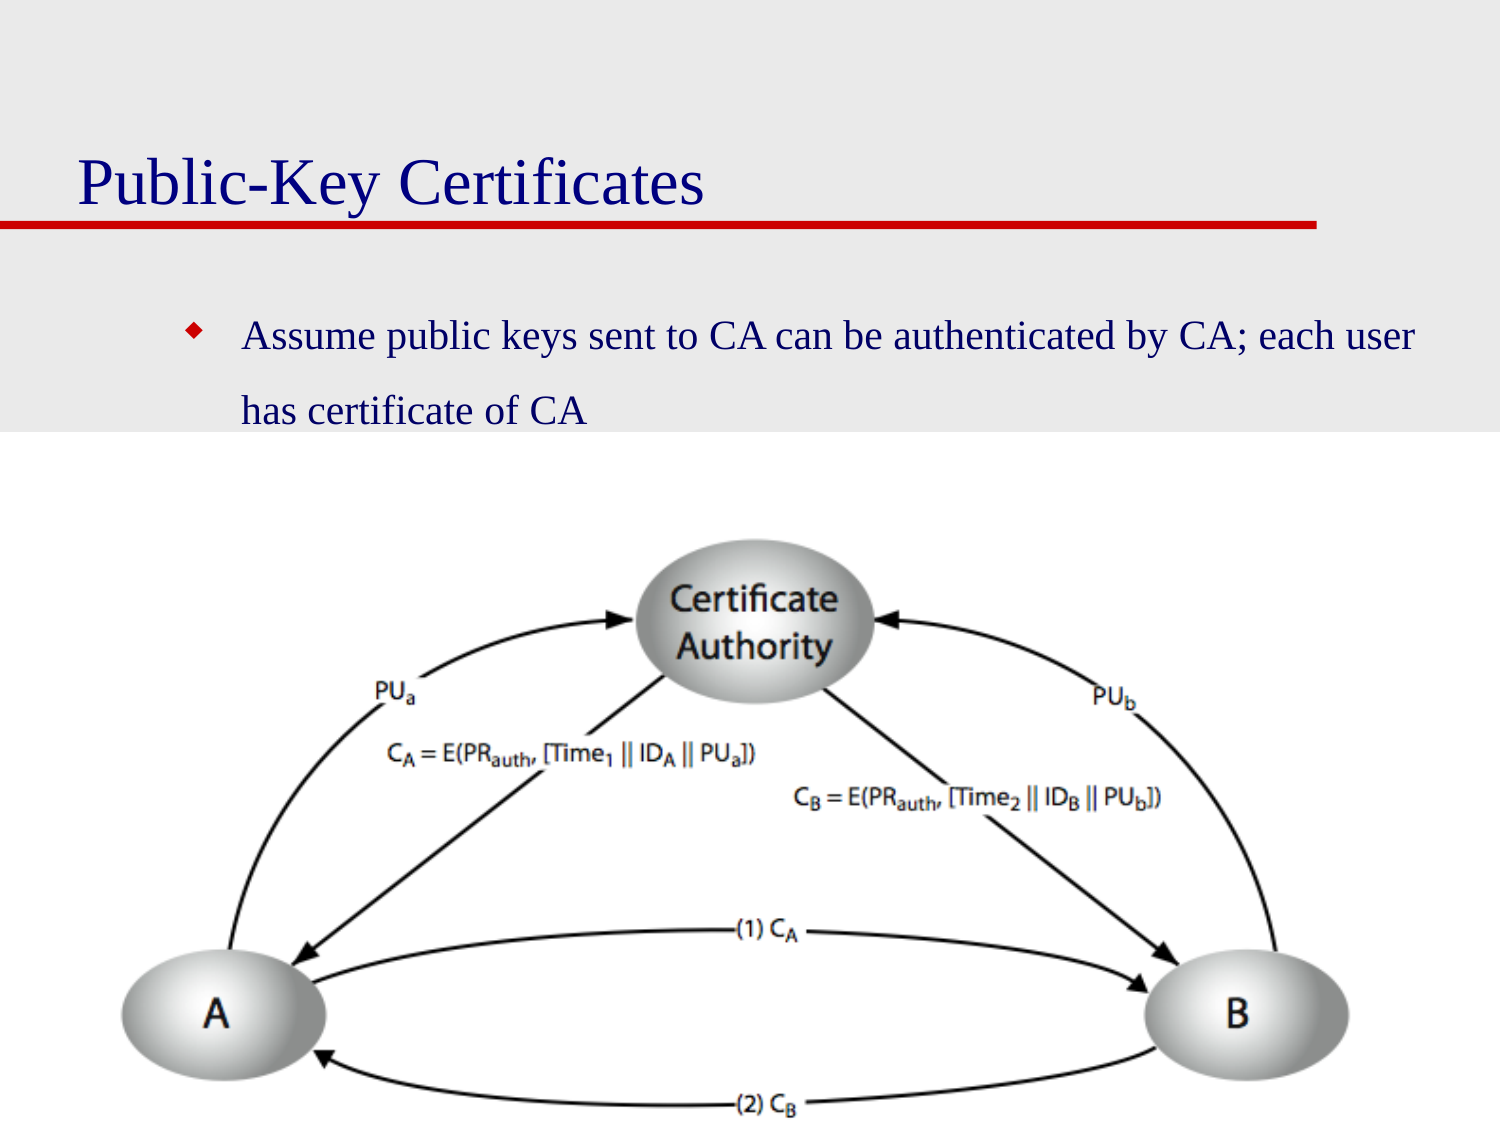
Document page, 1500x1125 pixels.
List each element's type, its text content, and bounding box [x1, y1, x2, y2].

list Assume public keys sent to CA can be authenticated by CA; each user has certificate of CA [169, 274, 1438, 430]
title Public-Key Certificates [62, 43, 1338, 226]
picture [0, 432, 1500, 1125]
